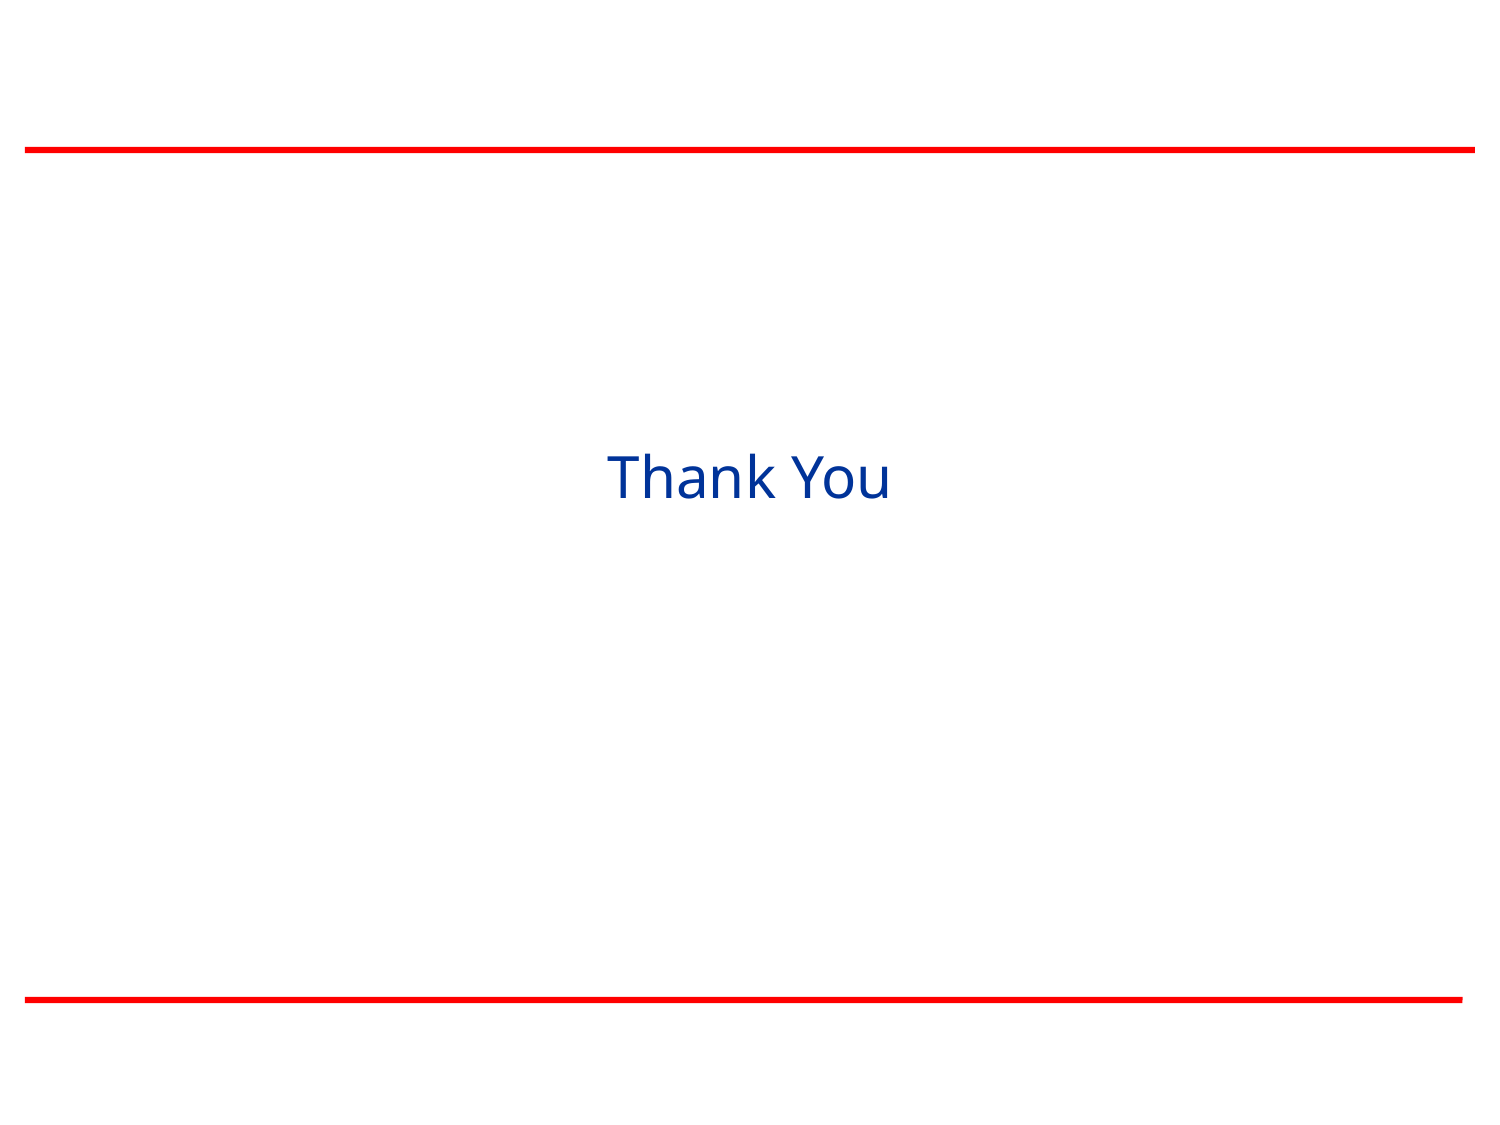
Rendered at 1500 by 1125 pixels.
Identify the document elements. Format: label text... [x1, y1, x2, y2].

list Thank You [112, 187, 1388, 863]
